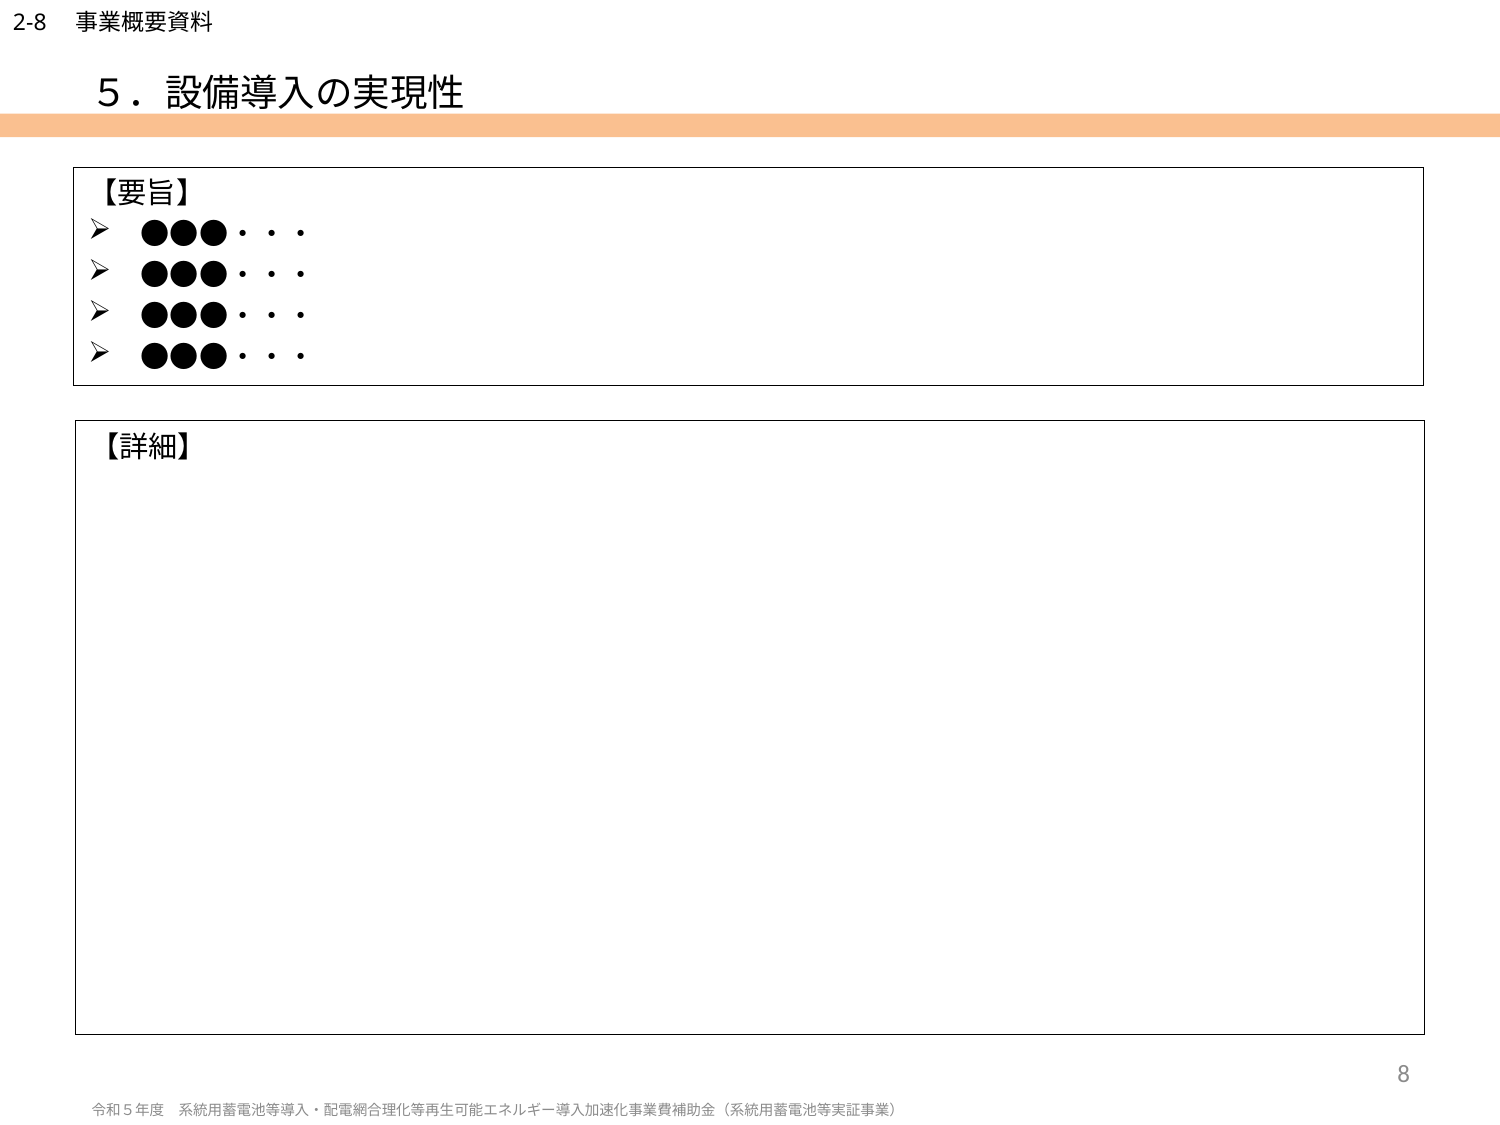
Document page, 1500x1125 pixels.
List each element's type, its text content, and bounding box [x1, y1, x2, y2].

slide_number 8 [1074, 1042, 1425, 1103]
list 【詳細】 [75, 420, 1425, 1035]
list 【要旨】 ●●●・・・ ●●●・・・ ●●●・・・ ●●●・・・ [73, 167, 1424, 386]
title ５．設備導入の実現性 [75, 45, 1425, 138]
